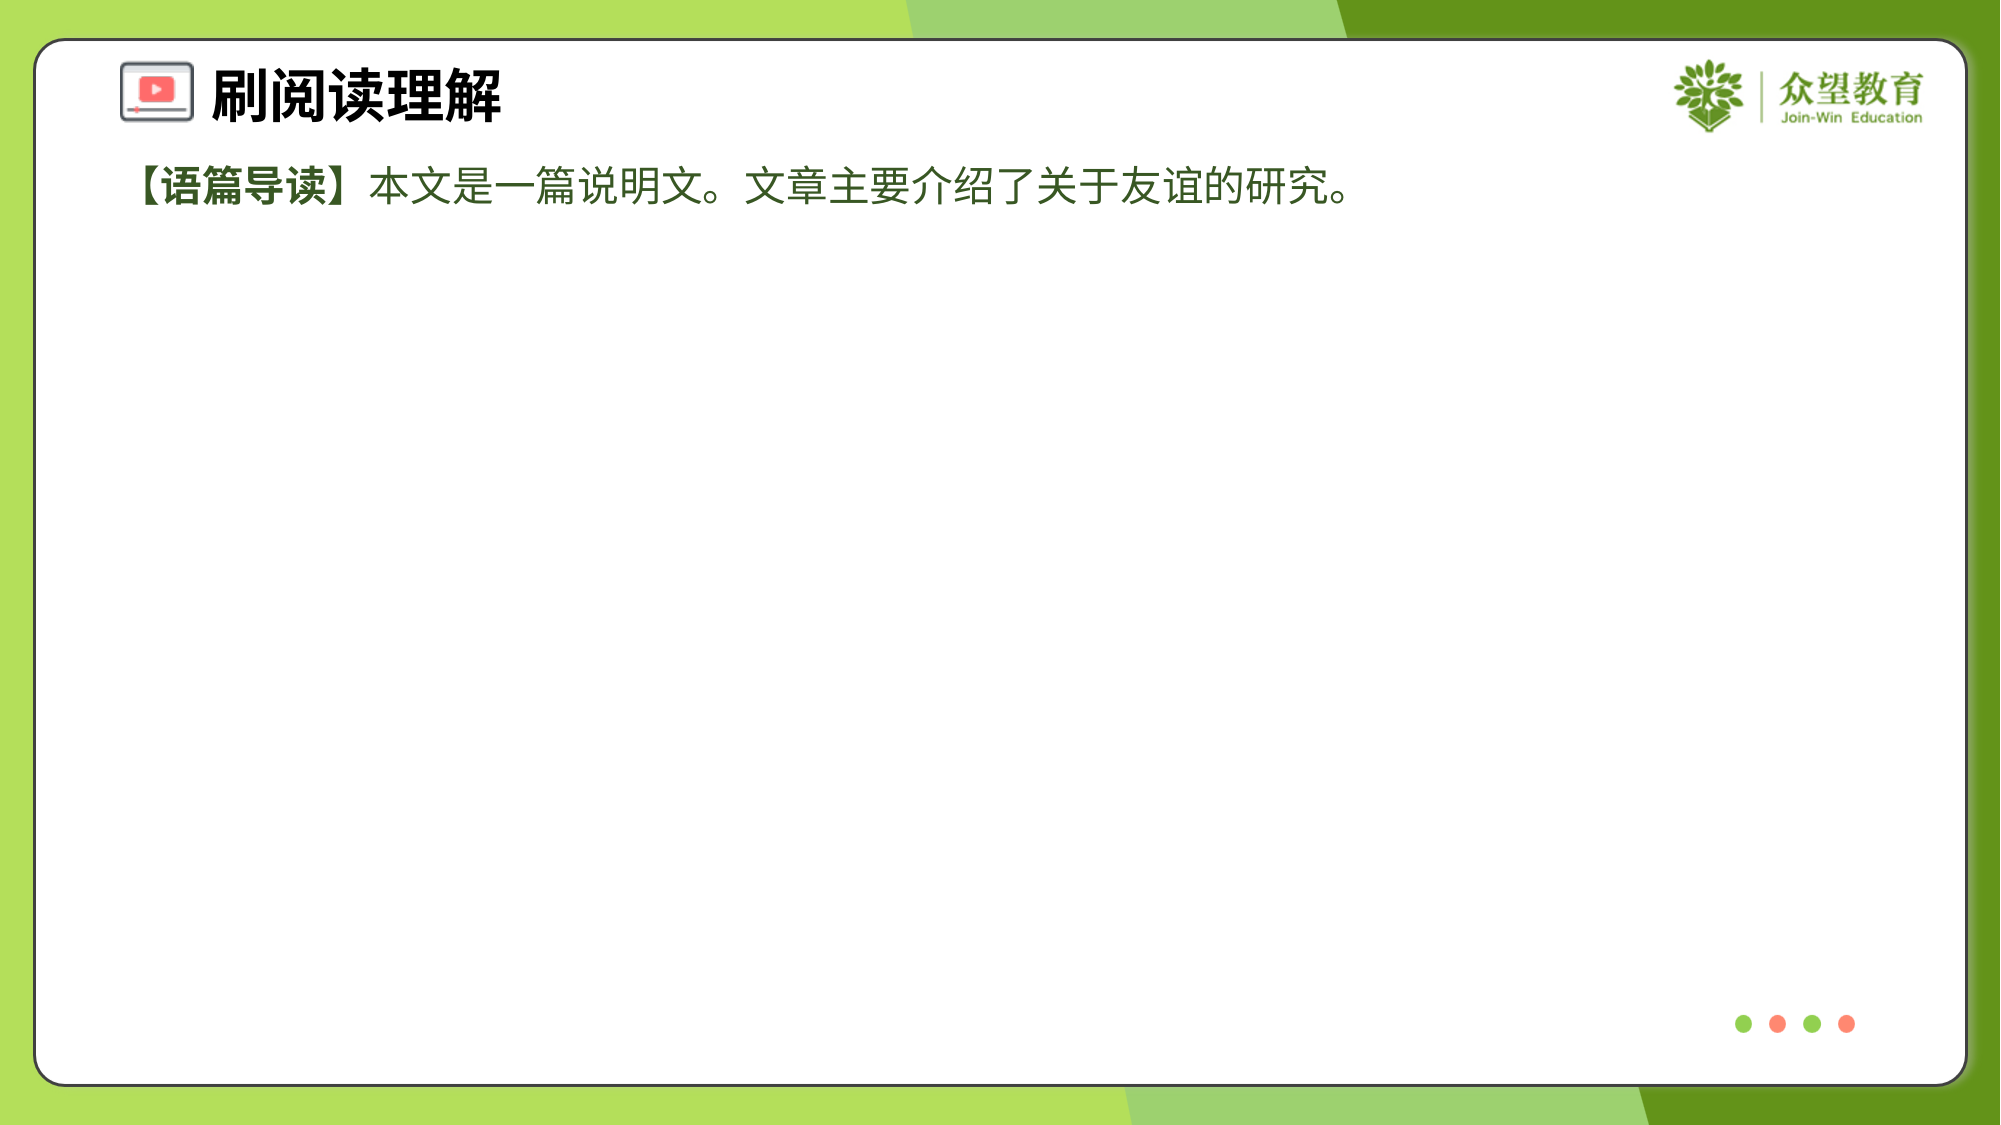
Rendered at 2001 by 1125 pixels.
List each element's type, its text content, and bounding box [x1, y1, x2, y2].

text_box 【语篇导读】本文是一篇说明文。文章主要介绍了关于友谊的研究。 [118, 147, 1883, 206]
picture [0, 0, 2000, 1125]
